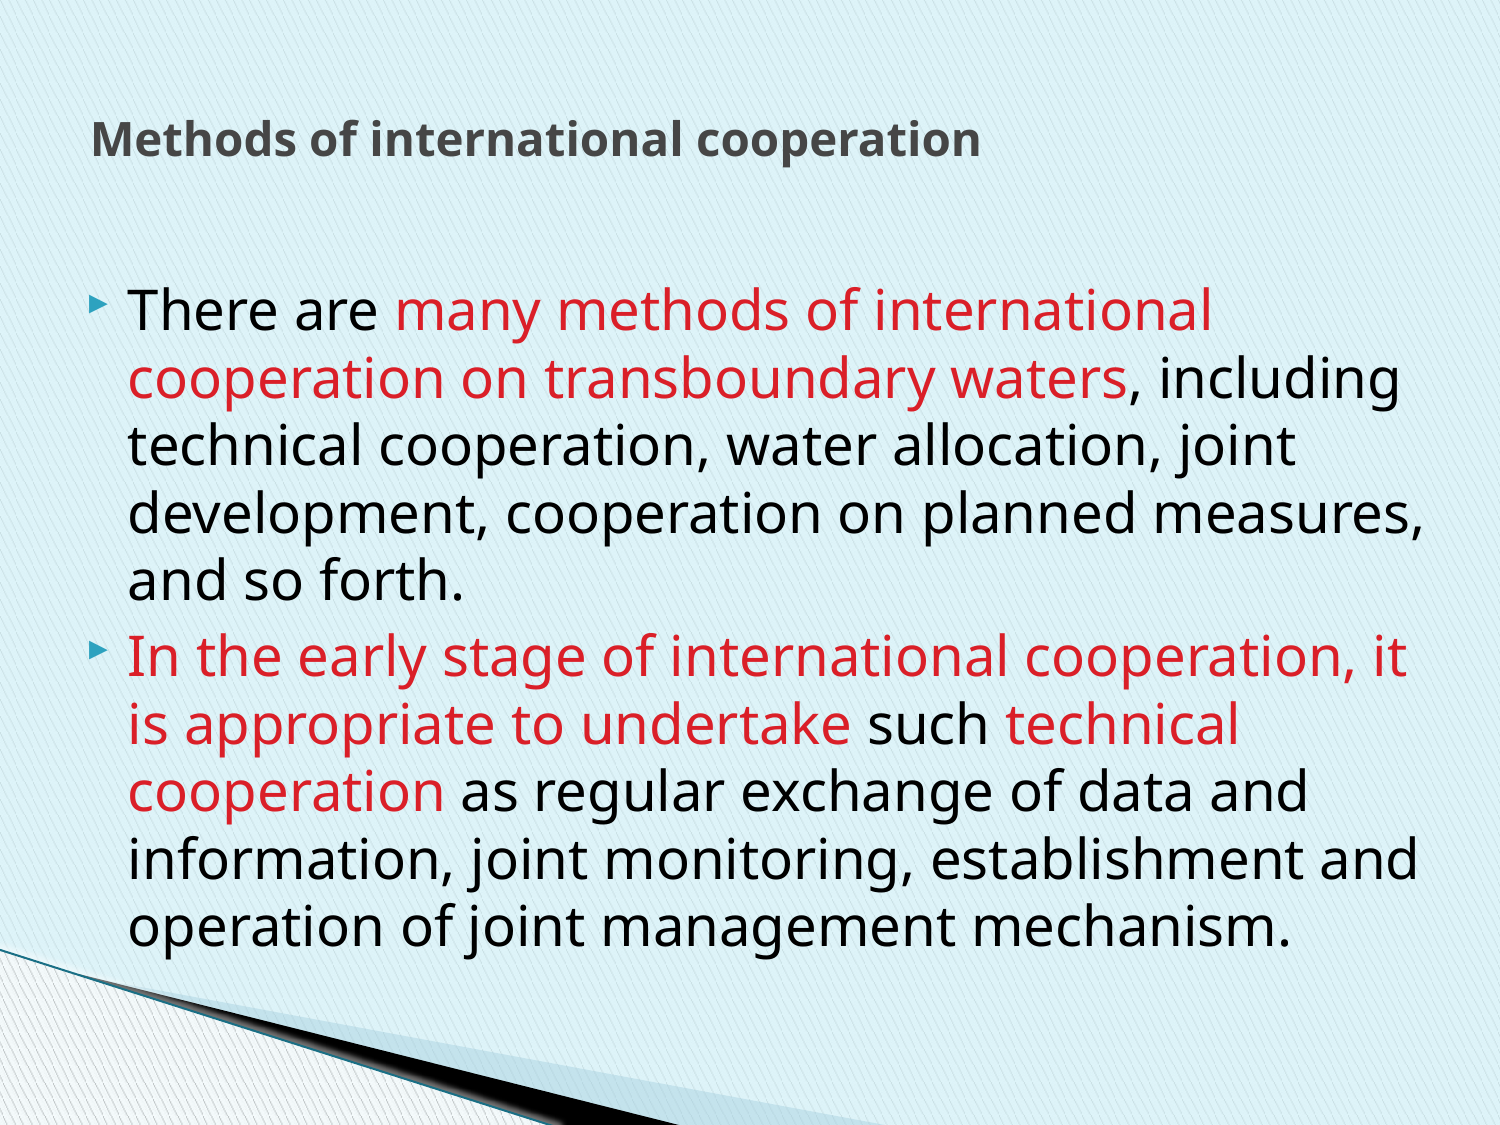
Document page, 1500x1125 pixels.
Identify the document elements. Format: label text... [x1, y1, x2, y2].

title Methods of international cooperation [75, 45, 1471, 233]
list There are many methods of international cooperation on transboundary waters, including technical cooperation, water allocation, joint development, cooperation on planned measures, and so forth. In the early stage of international cooperation, it is appropriate to undertake such technical cooperation as regular exchange of data and information, joint monitoring, establishment and operation of joint management mechanism. [53, 267, 1471, 1000]
